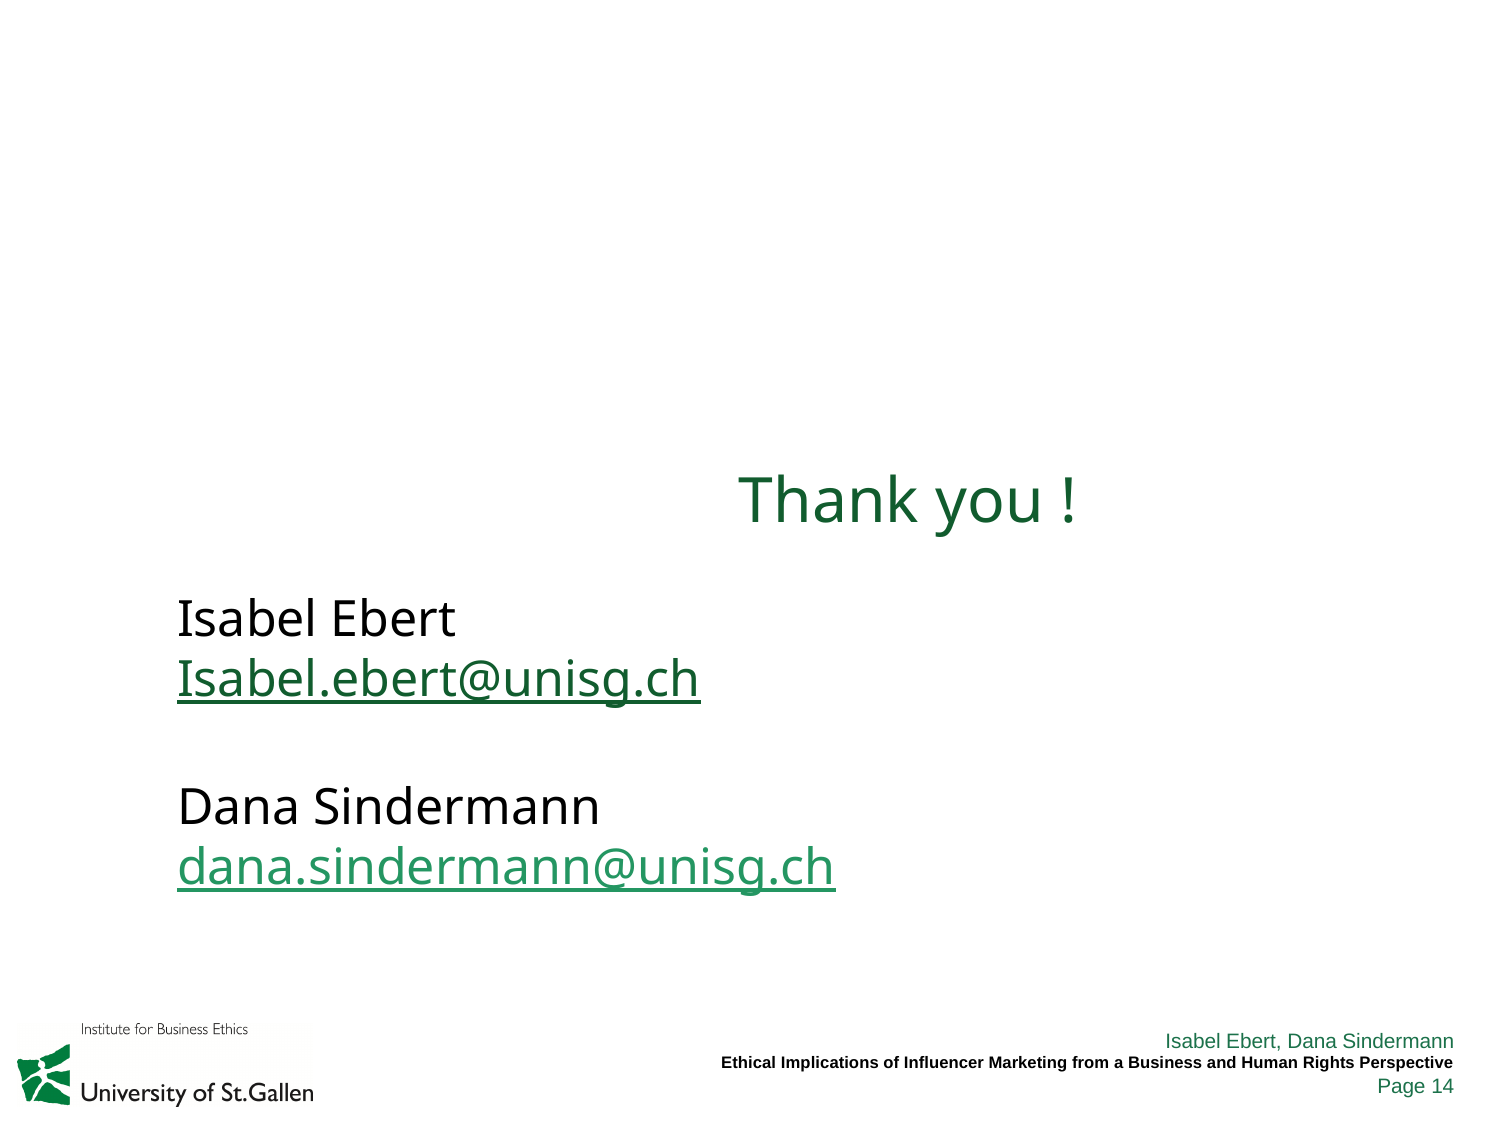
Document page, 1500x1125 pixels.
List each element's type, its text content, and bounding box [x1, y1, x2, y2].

title Thank you ! [177, 385, 1477, 528]
list Isabel Ebert Isabel.ebert@unisg.ch Dana Sindermann dana.sindermann@unisg.ch [177, 586, 1477, 1020]
picture [17, 1023, 313, 1107]
